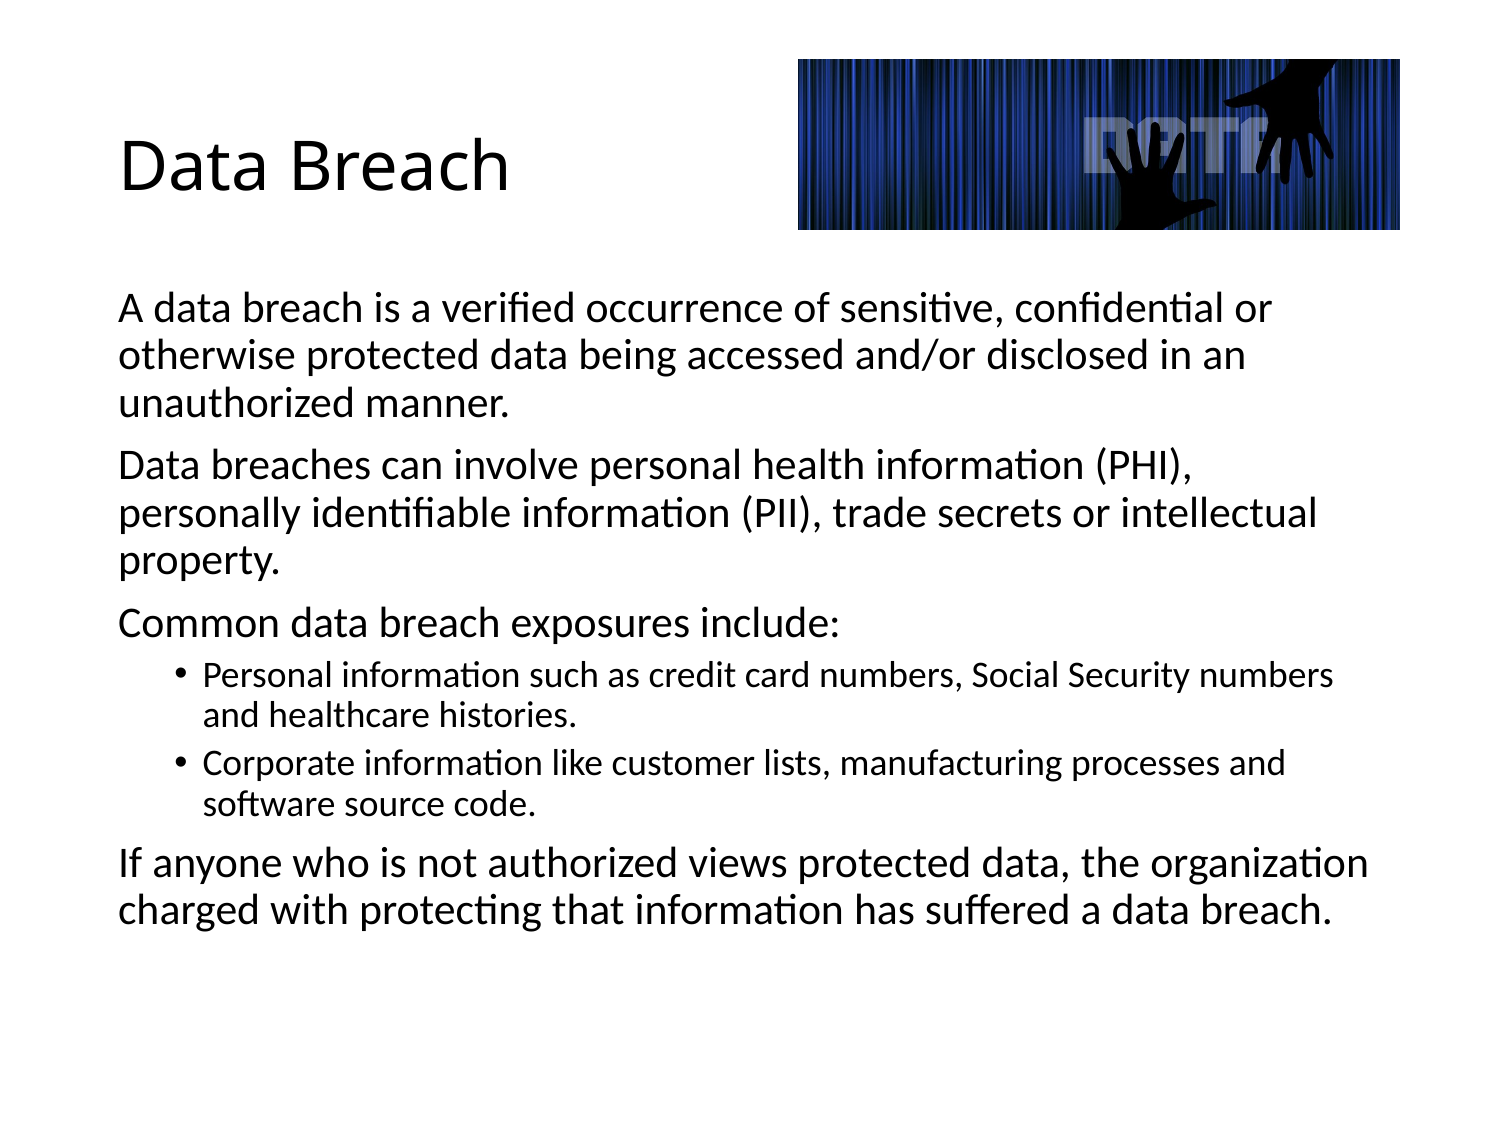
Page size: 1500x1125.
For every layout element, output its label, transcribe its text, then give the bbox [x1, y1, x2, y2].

picture [798, 59, 1400, 230]
title Data Breach [102, 59, 1398, 277]
list A data breach is a verified occurrence of sensitive, confidential or otherwise protected data being accessed and/or disclosed in an unauthorized manner. Data breaches can involve personal health information (PHI), personally identifiable information (PII), trade secrets or intellectual property. Common data breach exposures include: Personal information such as credit card numbers, Social Security numbers and healthcare histories. Corporate information like customer lists, manufacturing processes and software source code. If anyone who is not authorized views protected data, the organization charged with protecting that information has suffered a data breach. [102, 277, 1398, 992]
